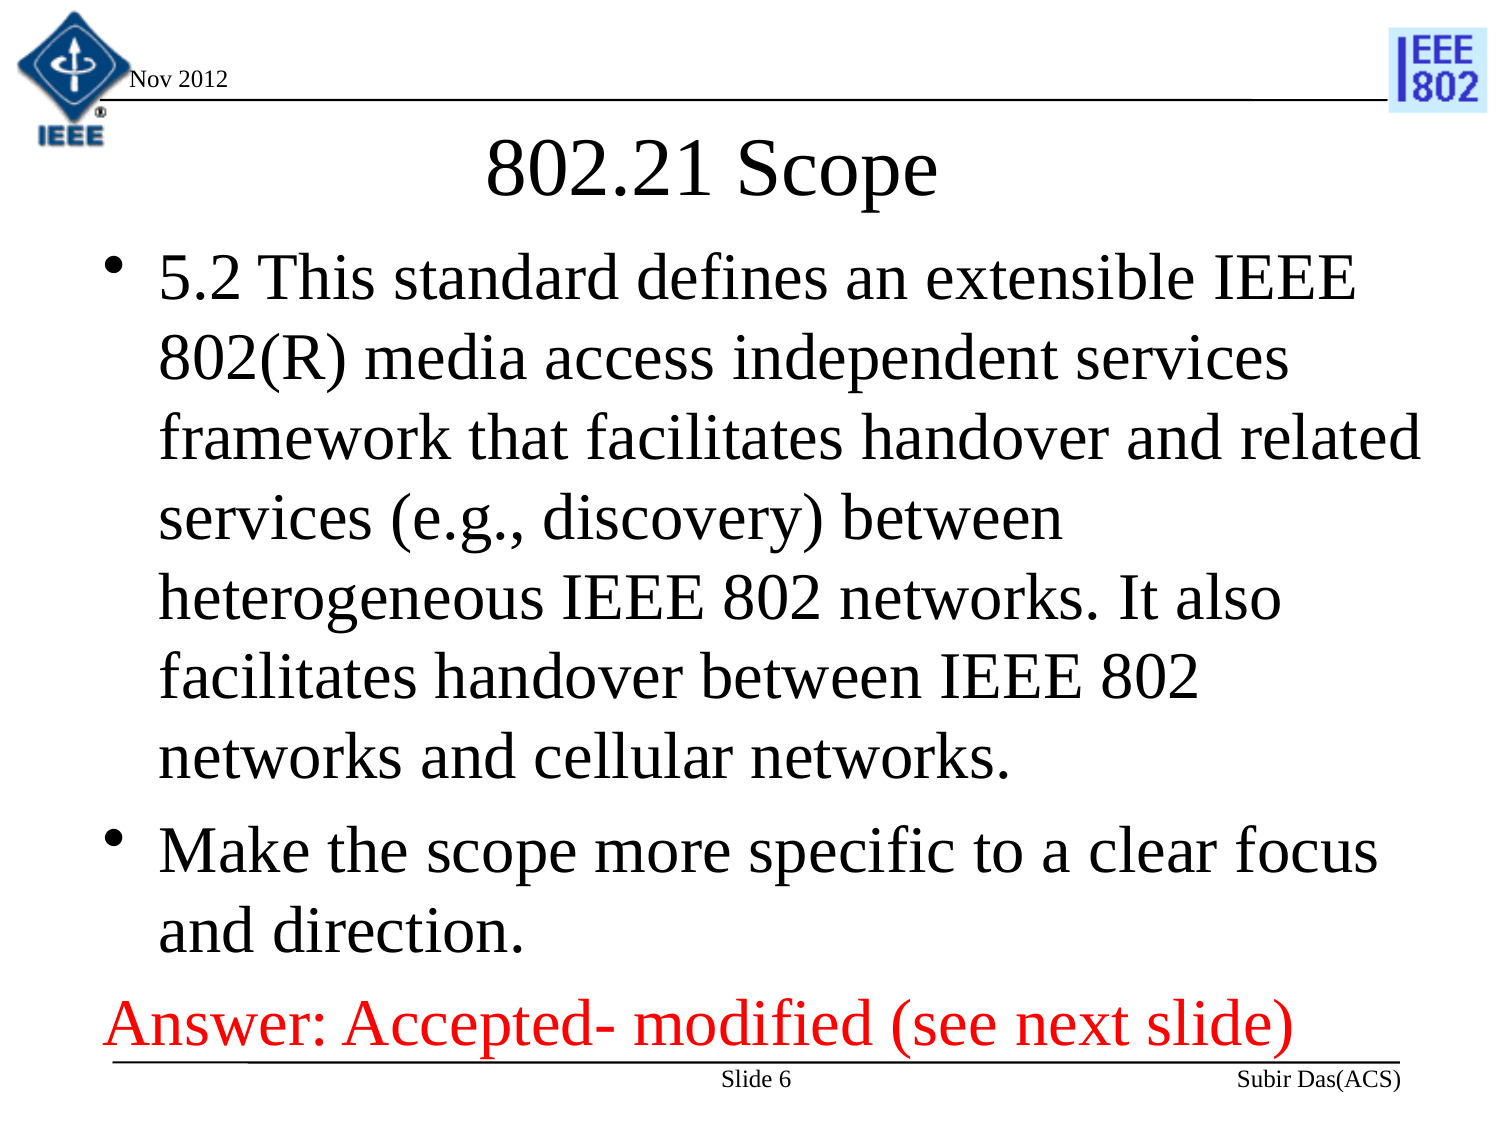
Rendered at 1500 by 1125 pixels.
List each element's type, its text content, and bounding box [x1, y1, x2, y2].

footer Subir Das(ACS) [1235, 1061, 1402, 1093]
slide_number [114, 54, 422, 100]
title 802.21 Scope [74, 74, 1351, 251]
slide_number Slide 6 [712, 1061, 800, 1093]
list 5.2 This standard defines an extensible IEEE 802(R) media access independent services framework that facilitates handover and related services (e.g., discovery) between heterogeneous IEEE 802 networks. It also facilitates handover between IEEE 802 networks and cellular networks. Make the scope more specific to a clear focus and direction. Answer: Accepted- modified (see next slide) [87, 224, 1451, 1076]
picture [12, 9, 137, 150]
picture [1374, 9, 1499, 138]
